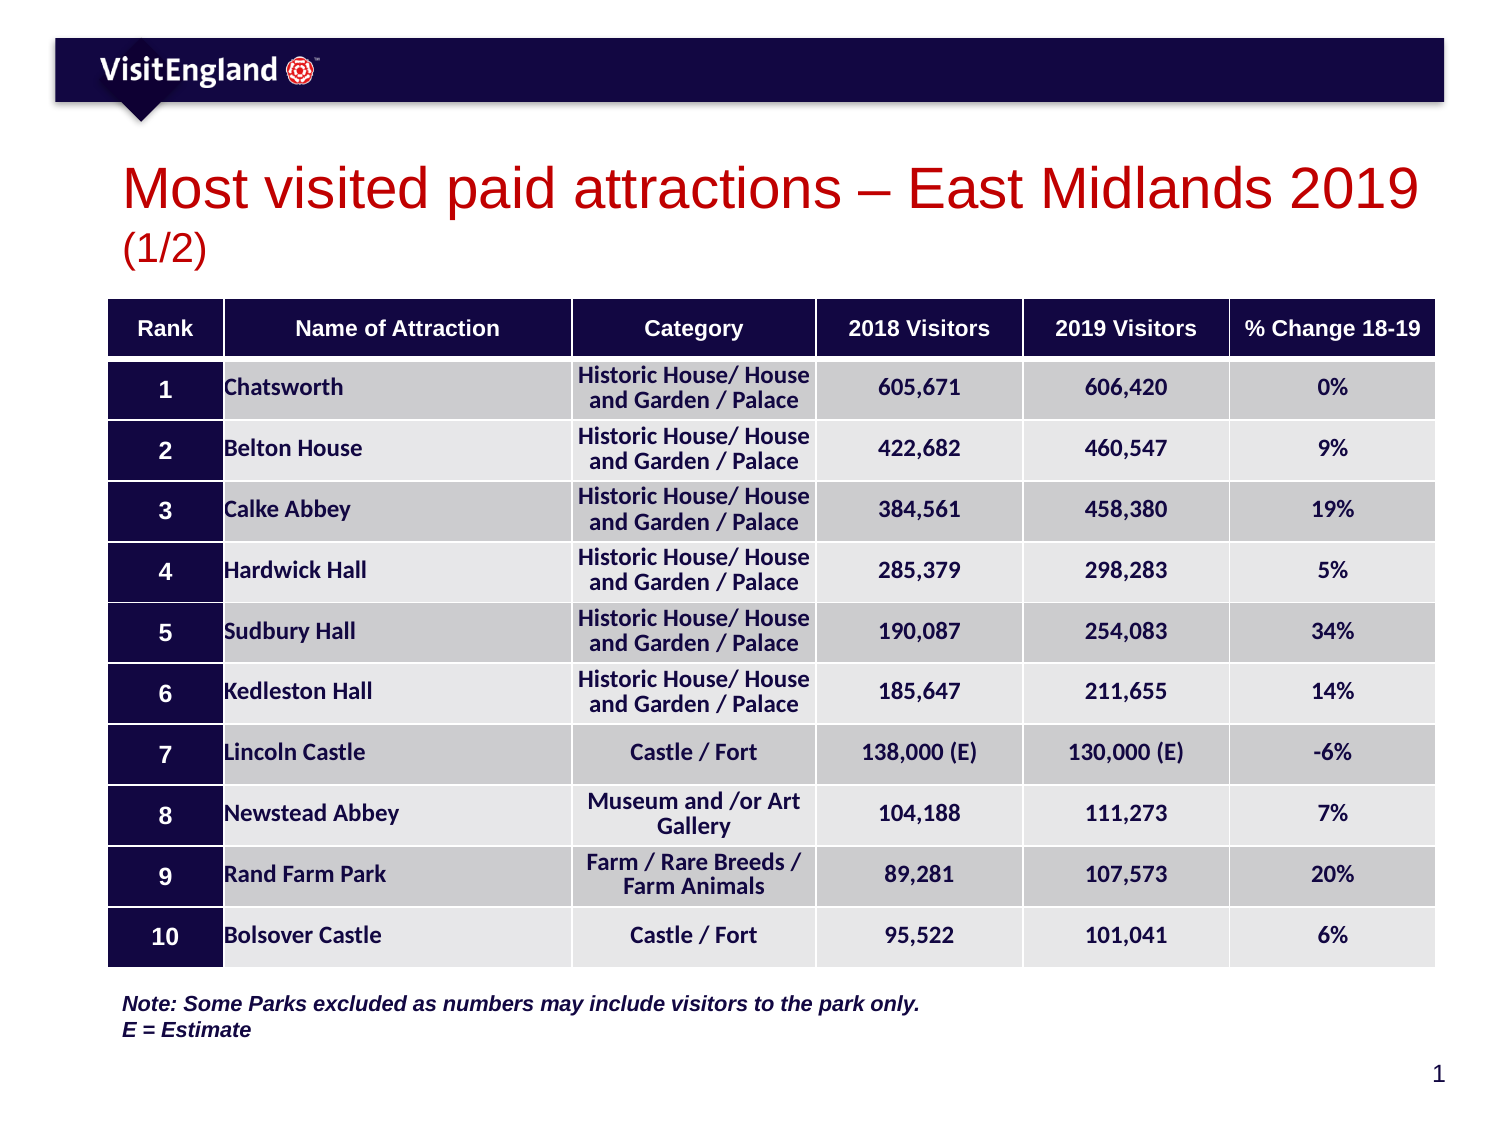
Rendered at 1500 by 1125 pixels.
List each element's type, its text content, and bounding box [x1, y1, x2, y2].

table_cell 20% [1230, 847, 1435, 906]
table_cell 4 [108, 543, 223, 602]
table_cell 254,083 [1024, 603, 1229, 662]
table_cell Calke Abbey [225, 482, 571, 541]
table_cell 458,380 [1024, 482, 1229, 541]
table_cell Hardwick Hall [225, 543, 571, 602]
table_cell 2 [108, 421, 223, 480]
table_cell 107,573 [1024, 847, 1229, 906]
table_cell 7% [1230, 786, 1435, 845]
table_cell 0% [1230, 362, 1435, 419]
table_cell 9% [1230, 421, 1435, 480]
table_cell 384,561 [817, 482, 1022, 541]
table_cell 606,420 [1024, 362, 1229, 419]
table_cell 89,281 [817, 847, 1022, 906]
table_header 2019 Visitors [1024, 299, 1229, 356]
table_cell 211,655 [1024, 664, 1229, 723]
table_header 2018 Visitors [817, 299, 1022, 356]
table_cell 298,283 [1024, 543, 1229, 602]
table_cell 6 [108, 664, 223, 723]
table_cell 190,087 [817, 603, 1022, 662]
table_cell Rand Farm Park [225, 847, 571, 906]
table_cell 6% [1230, 908, 1435, 967]
table_cell 101,041 [1024, 908, 1229, 967]
table_cell 34% [1230, 603, 1435, 662]
table_cell Castle / Fort [573, 908, 815, 967]
table_cell Castle / Fort [573, 725, 815, 784]
table_cell 104,188 [817, 786, 1022, 845]
table_cell 5 [108, 603, 223, 662]
table_cell Bolsover Castle [225, 908, 571, 967]
table_cell 460,547 [1024, 421, 1229, 480]
table_cell 285,379 [817, 543, 1022, 602]
table_cell 422,682 [817, 421, 1022, 480]
table_cell Historic House/ House and Garden / Palace [573, 603, 815, 662]
table_cell Farm / Rare Breeds / Farm Animals [573, 847, 815, 906]
table_cell 95,522 [817, 908, 1022, 967]
table_header Rank [108, 299, 223, 356]
table_cell 5% [1230, 543, 1435, 602]
table_header % Change 18-19 [1230, 299, 1435, 356]
table_cell Museum and /or Art Gallery [573, 786, 815, 845]
table_cell Historic House/ House and Garden / Palace [573, 482, 815, 541]
table_cell 14% [1230, 664, 1435, 723]
table_cell Sudbury Hall [225, 603, 571, 662]
table_cell Historic House/ House and Garden / Palace [573, 543, 815, 602]
table_header Name of Attraction [225, 299, 571, 356]
table_cell 1 [108, 362, 223, 419]
table_cell Newstead Abbey [225, 786, 571, 845]
table_cell Belton House [225, 421, 571, 480]
table_cell 130,000 (E) [1024, 725, 1229, 784]
table_cell 19% [1230, 482, 1435, 541]
title Most visited paid attractions – East Midlands 2019 (1/2) [107, 143, 1445, 276]
table_cell 185,647 [817, 664, 1022, 723]
table_cell -6% [1230, 725, 1435, 784]
table_cell 9 [108, 847, 223, 906]
table_cell 605,671 [817, 362, 1022, 419]
table_cell Historic House/ House and Garden / Palace [573, 362, 815, 419]
table_cell Lincoln Castle [225, 725, 571, 784]
table_cell 111,273 [1024, 786, 1229, 845]
table_cell Historic House/ House and Garden / Palace [573, 664, 815, 723]
table_header Category [573, 299, 815, 356]
table_cell Kedleston Hall [225, 664, 571, 723]
table_cell 138,000 (E) [817, 725, 1022, 784]
table_cell 8 [108, 786, 223, 845]
table_cell 3 [108, 482, 223, 541]
picture [95, 56, 322, 88]
table_cell 10 [108, 908, 223, 967]
text_box Note: Some Parks excluded as numbers may include visitors to the park only. E = Estimate [107, 982, 1405, 1050]
table_cell 7 [108, 725, 223, 784]
table_cell Chatsworth [225, 362, 571, 419]
table_cell Historic House/ House and Garden / Palace [573, 421, 815, 480]
